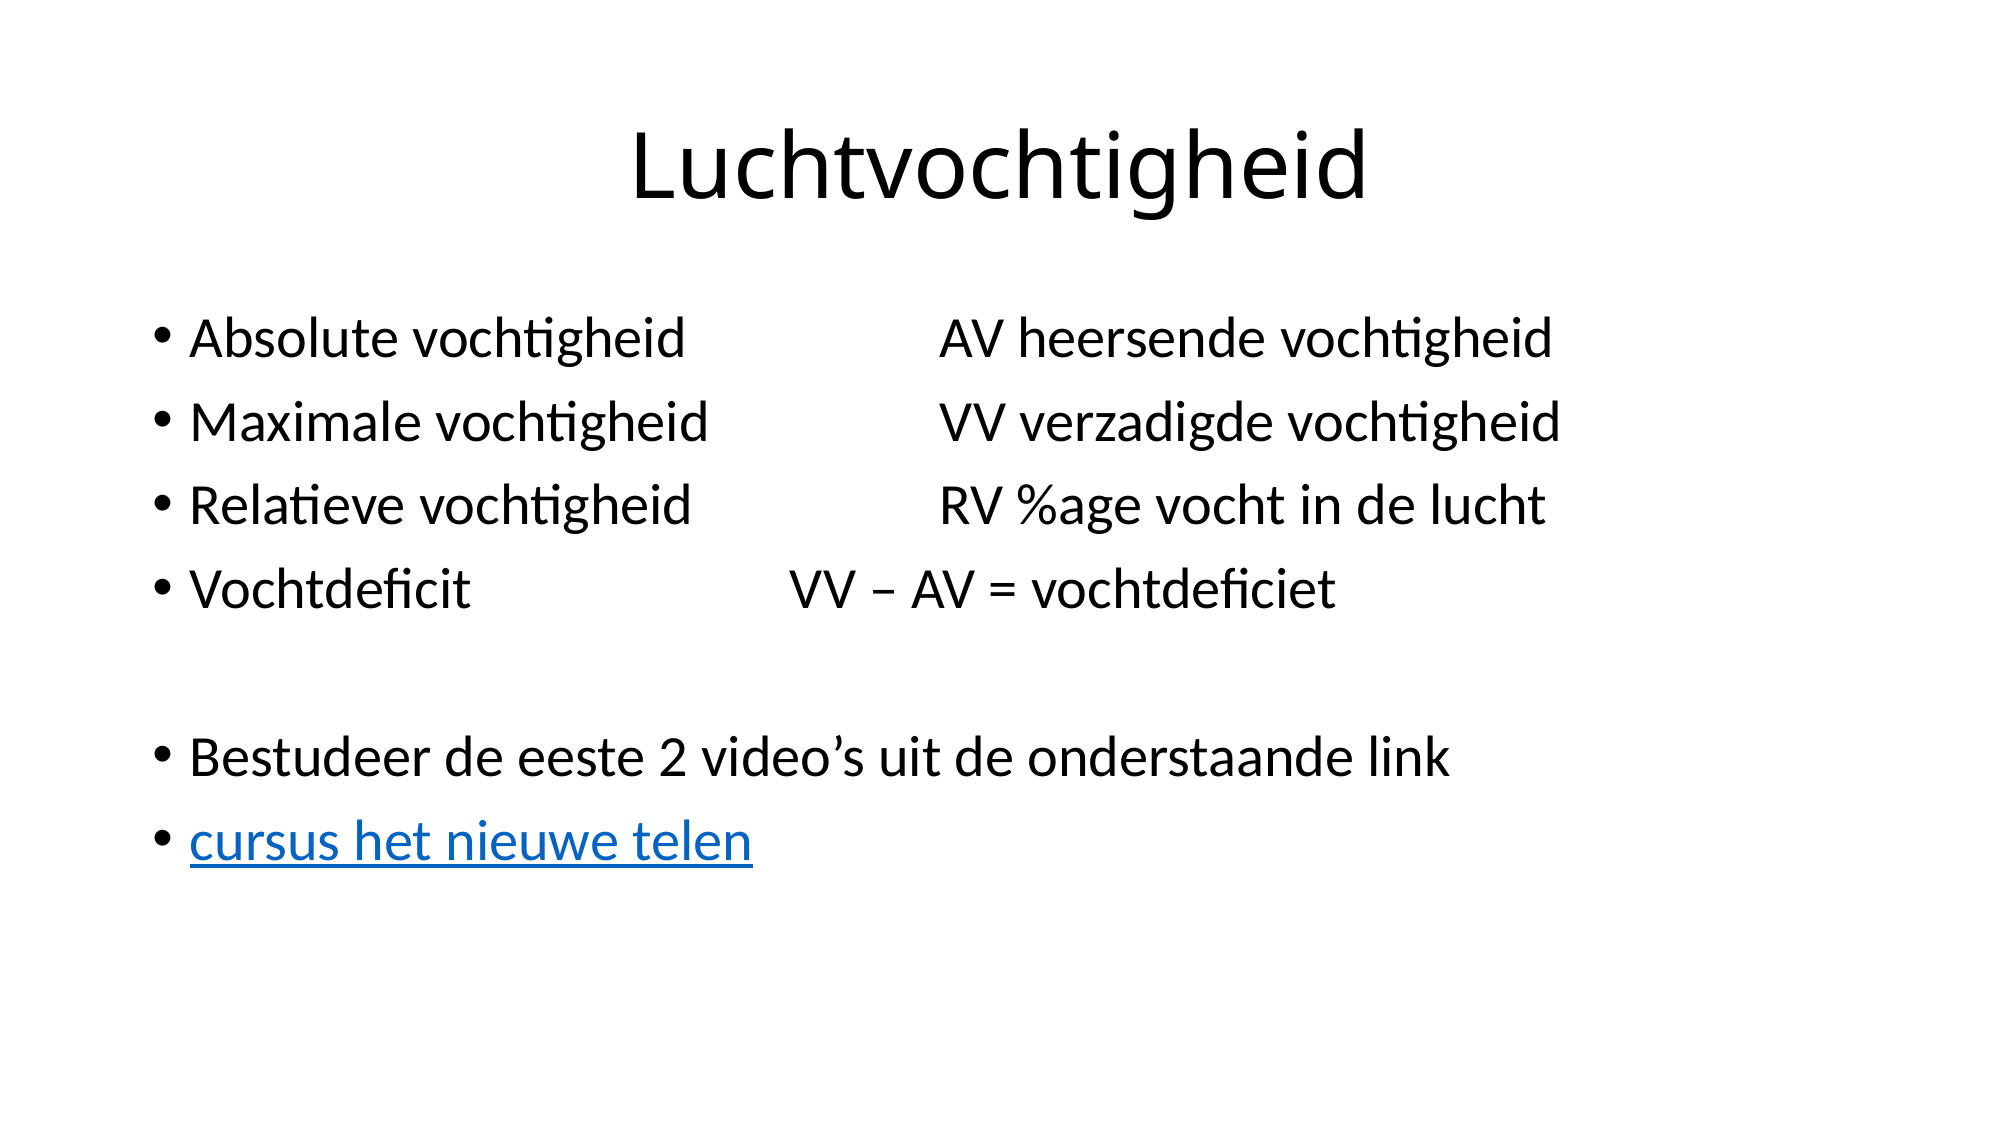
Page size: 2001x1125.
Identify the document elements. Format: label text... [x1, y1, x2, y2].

list Absolute vochtigheid AV heersende vochtigheid Maximale vochtigheid VV verzadigde vochtigheid Relatieve vochtigheid RV %age vocht in de lucht Vochtdeficit VV – AV = vochtdeficiet Bestudeer de eeste 2 video’s uit de onderstaande link cursus het nieuwe telen [137, 299, 1863, 1014]
title Luchtvochtigheid [137, 59, 1863, 278]
